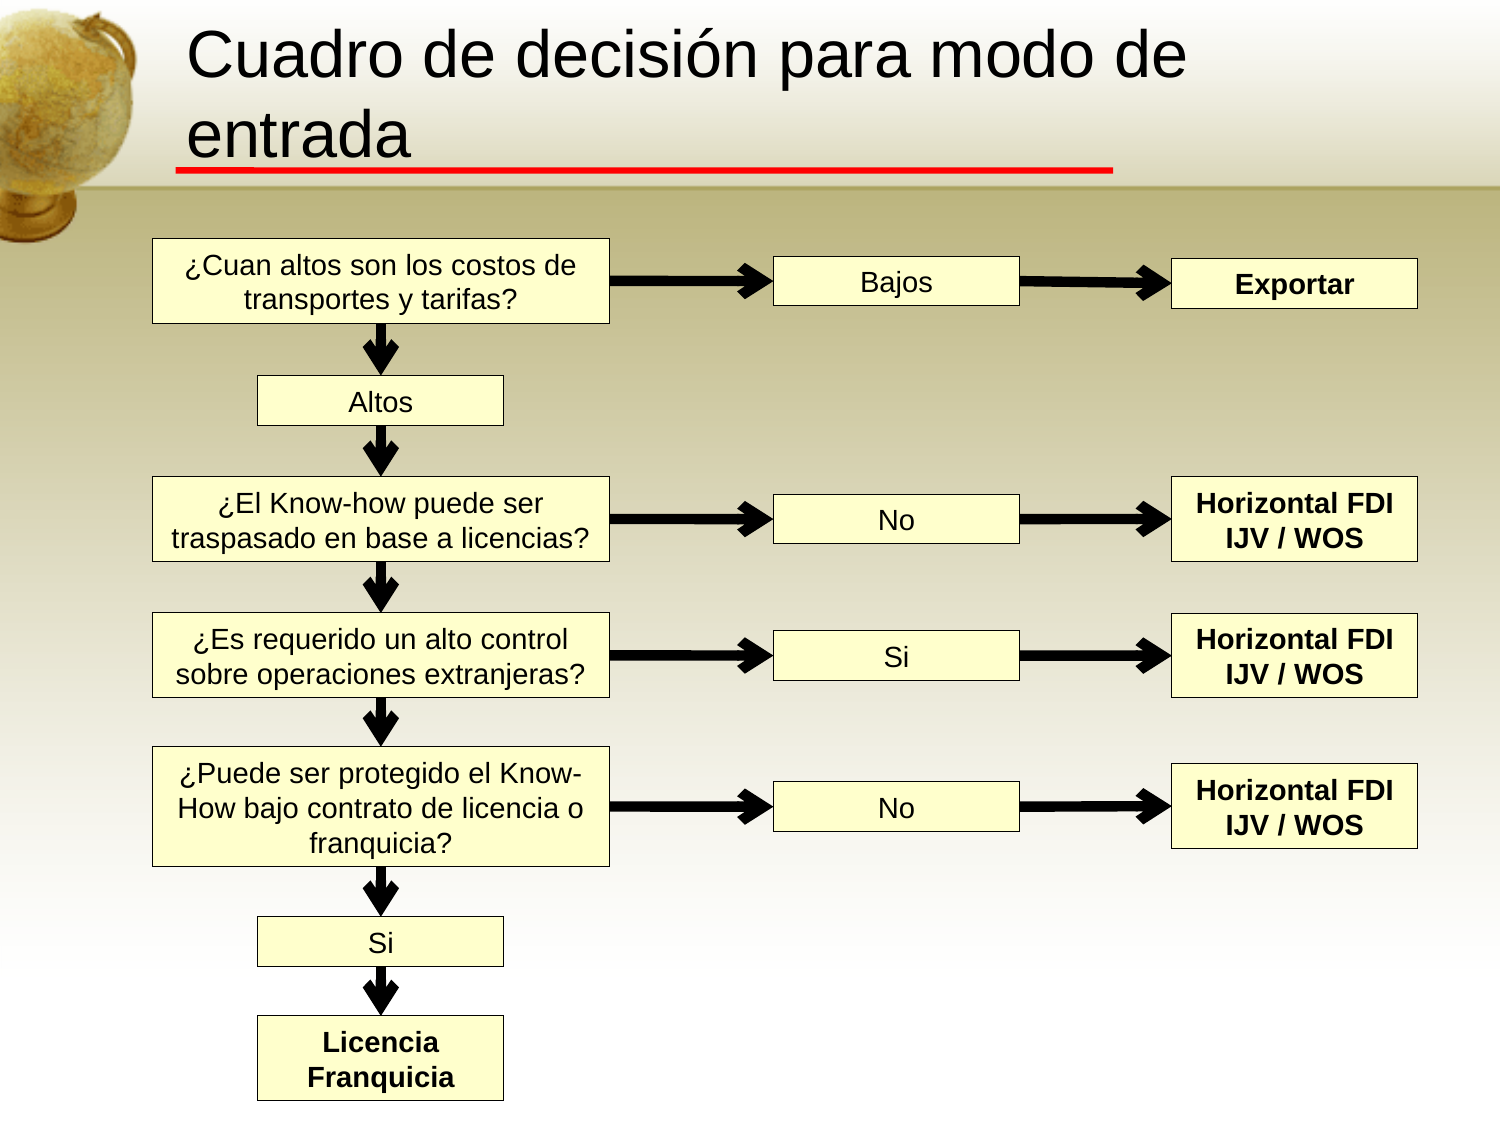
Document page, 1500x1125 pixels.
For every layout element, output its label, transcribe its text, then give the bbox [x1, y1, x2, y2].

text_box Si [257, 916, 504, 967]
text_box Altos [257, 375, 504, 426]
text_box Horizontal FDI IJV / WOS [1171, 613, 1418, 698]
text_box Bajos [773, 256, 1020, 306]
text_box Horizontal FDI IJV / WOS [1171, 763, 1418, 849]
picture [0, 0, 1500, 1125]
text_box Licencia Franquicia [257, 1015, 504, 1101]
text_box Horizontal FDI IJV / WOS [1171, 476, 1418, 562]
title Cuadro de decisión para modo de entrada [170, 36, 1436, 179]
text_box ¿El Know-how puede ser traspasado en base a licencias? [152, 476, 610, 562]
text_box No [773, 781, 1020, 832]
text_box No [773, 494, 1020, 544]
text_box ¿Cuan altos son los costos de transportes y tarifas? [152, 238, 610, 324]
text_box Exportar [1171, 258, 1418, 309]
text_box Si [773, 630, 1020, 681]
text_box ¿Es requerido un alto control sobre operaciones extranjeras? [152, 612, 610, 698]
text_box ¿Puede ser protegido el Know-How bajo contrato de licencia o franquicia? [152, 746, 610, 867]
